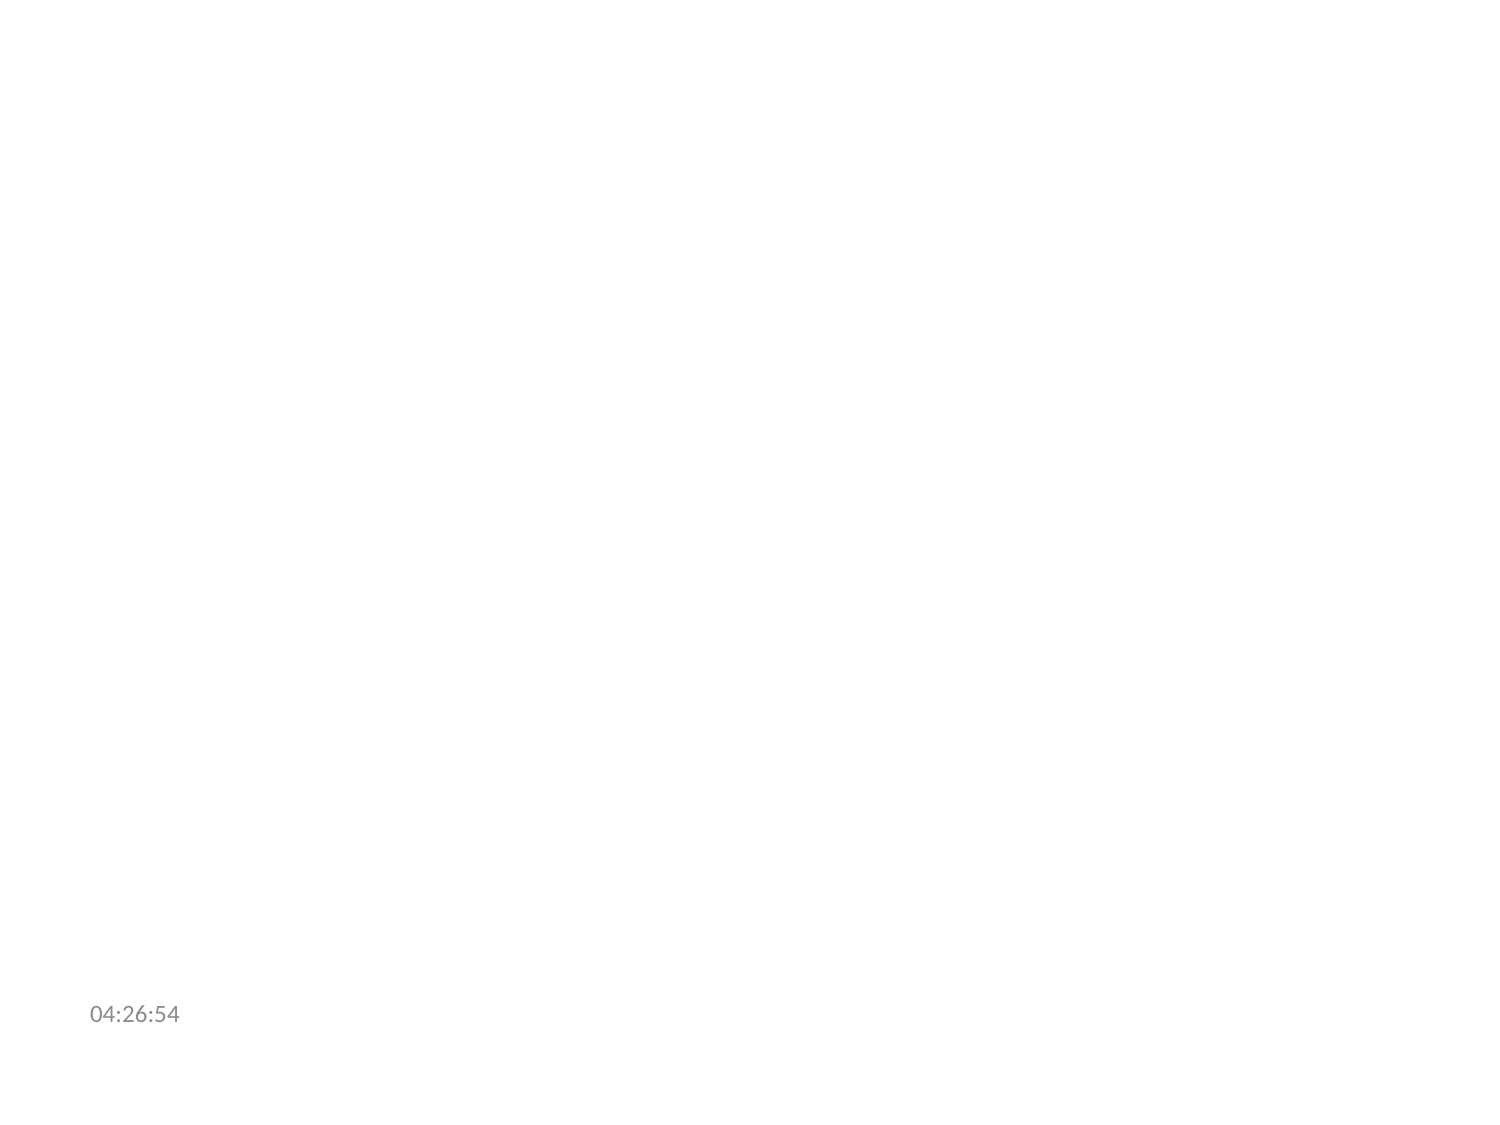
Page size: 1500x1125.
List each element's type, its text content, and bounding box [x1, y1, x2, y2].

text_box 15:35:09 [75, 982, 425, 1043]
